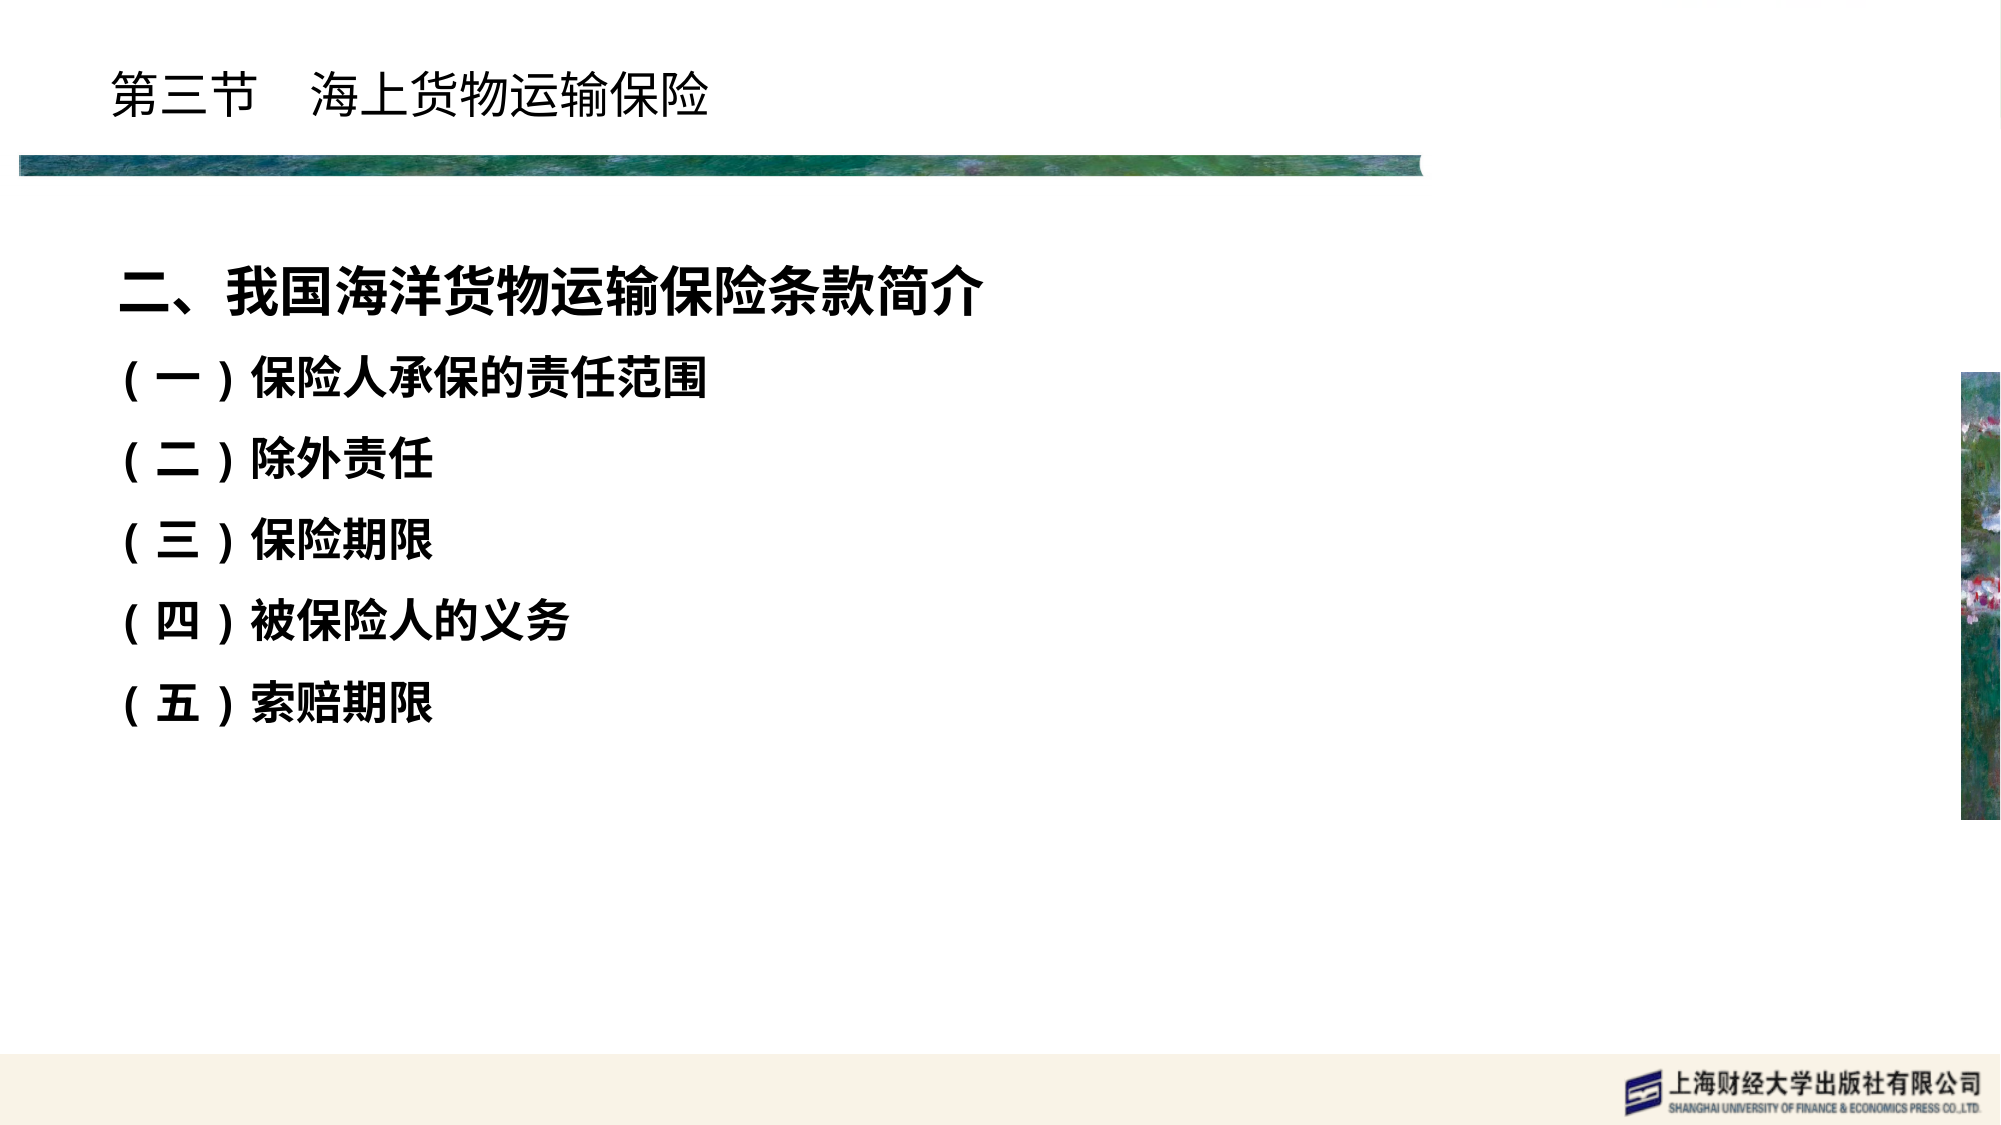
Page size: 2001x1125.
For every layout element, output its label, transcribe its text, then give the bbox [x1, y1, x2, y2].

list 二、我国海洋货物运输保险条款简介 (一)保险人承保的责任范围 (二)除外责任 (三)保险期限 (四)被保险人的义务 (五)索赔期限 [102, 233, 1898, 1032]
title 第三节 海上货物运输保险 [94, 42, 1451, 146]
picture [0, 0, 2001, 1125]
